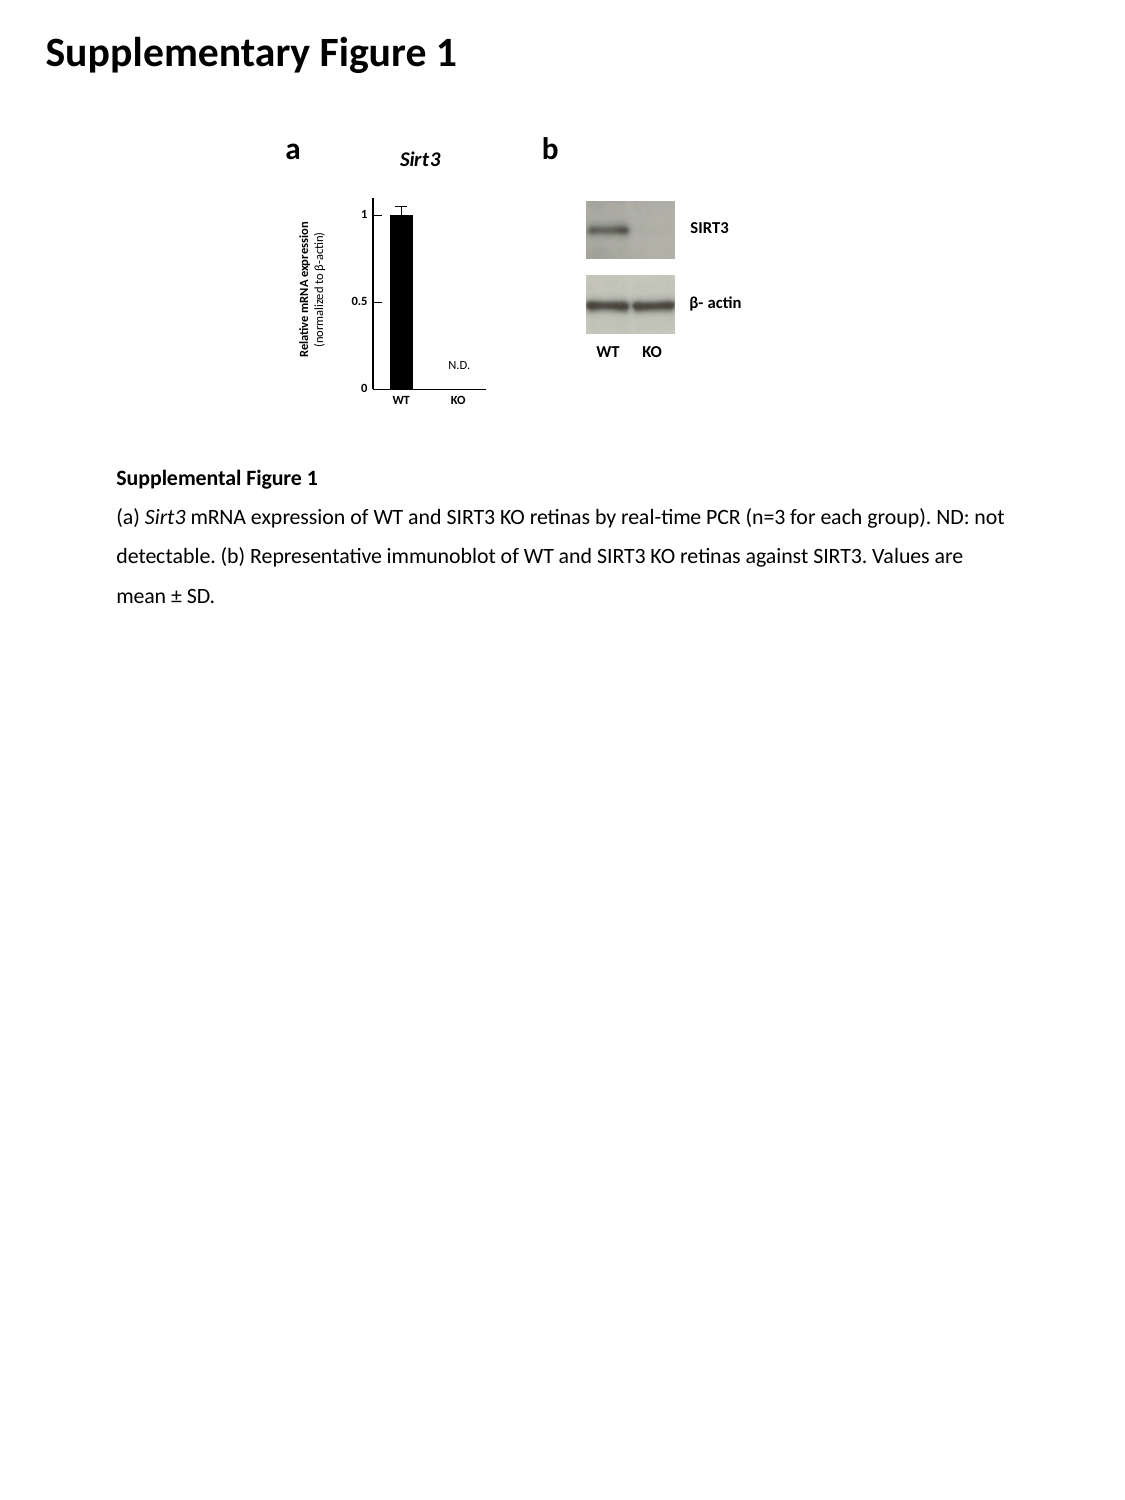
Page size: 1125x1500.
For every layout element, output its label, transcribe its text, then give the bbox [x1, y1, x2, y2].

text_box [526, 121, 799, 369]
text_box Supplemental Figure 1 (a) Sirt3 mRNA expression of WT and SIRT3 KO retinas by real-time PCR (n=3 for each group). ND: not detectable. (b) Representative immunoblot of WT and SIRT3 KO retinas against SIRT3. Values are mean ± SD. [101, 442, 1024, 655]
text_box Supplementary Figure 1 [30, 17, 539, 83]
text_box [270, 121, 510, 427]
